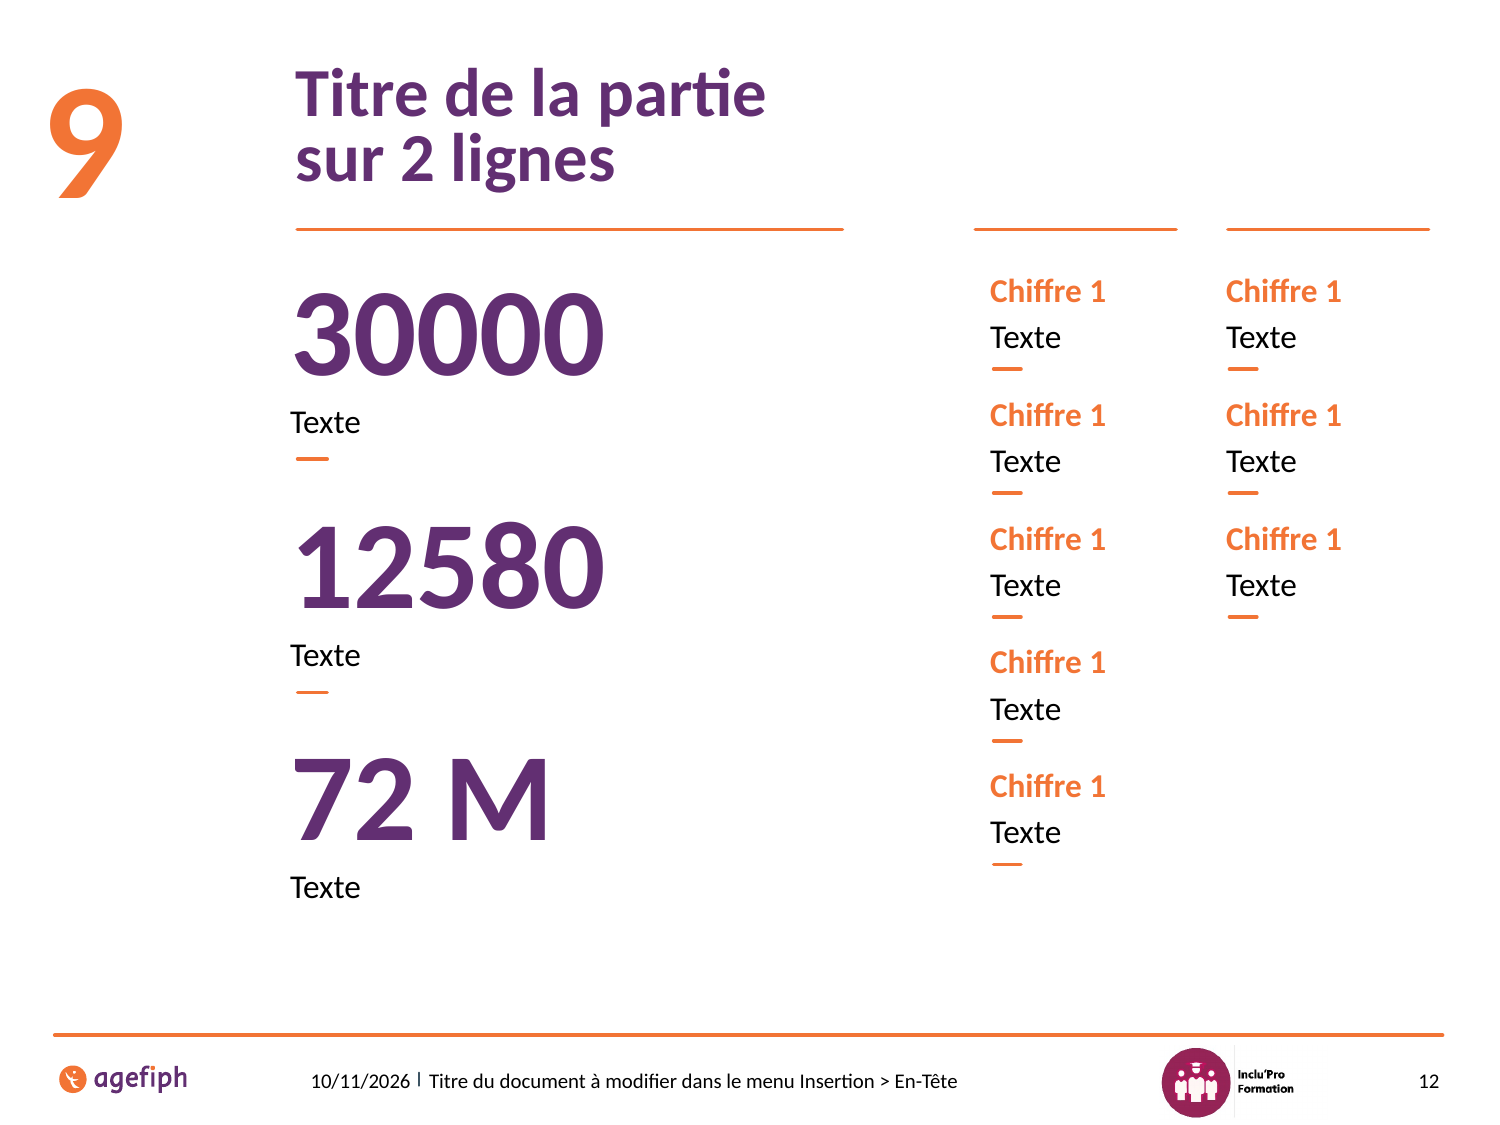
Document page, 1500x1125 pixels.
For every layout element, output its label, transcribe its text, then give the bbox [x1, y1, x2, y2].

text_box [975, 261, 1201, 385]
text_box 72 M Texte [275, 715, 831, 947]
picture [1159, 1111, 1328, 1120]
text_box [975, 509, 1201, 633]
list 9 [41, 43, 249, 201]
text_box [274, 476, 831, 715]
title Titre de la partie sur 2 lignes [280, 71, 1427, 187]
picture [1159, 1045, 1328, 1051]
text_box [1211, 509, 1437, 634]
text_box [975, 385, 1201, 509]
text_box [975, 633, 1201, 756]
slide_number 12 [1116, 1051, 1455, 1111]
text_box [274, 242, 831, 476]
footer Titre du document à modifier dans le menu Insertion > En-Tête [414, 1051, 1086, 1111]
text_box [1211, 261, 1437, 385]
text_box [1211, 385, 1437, 509]
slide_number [254, 1051, 414, 1111]
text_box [975, 756, 1201, 882]
